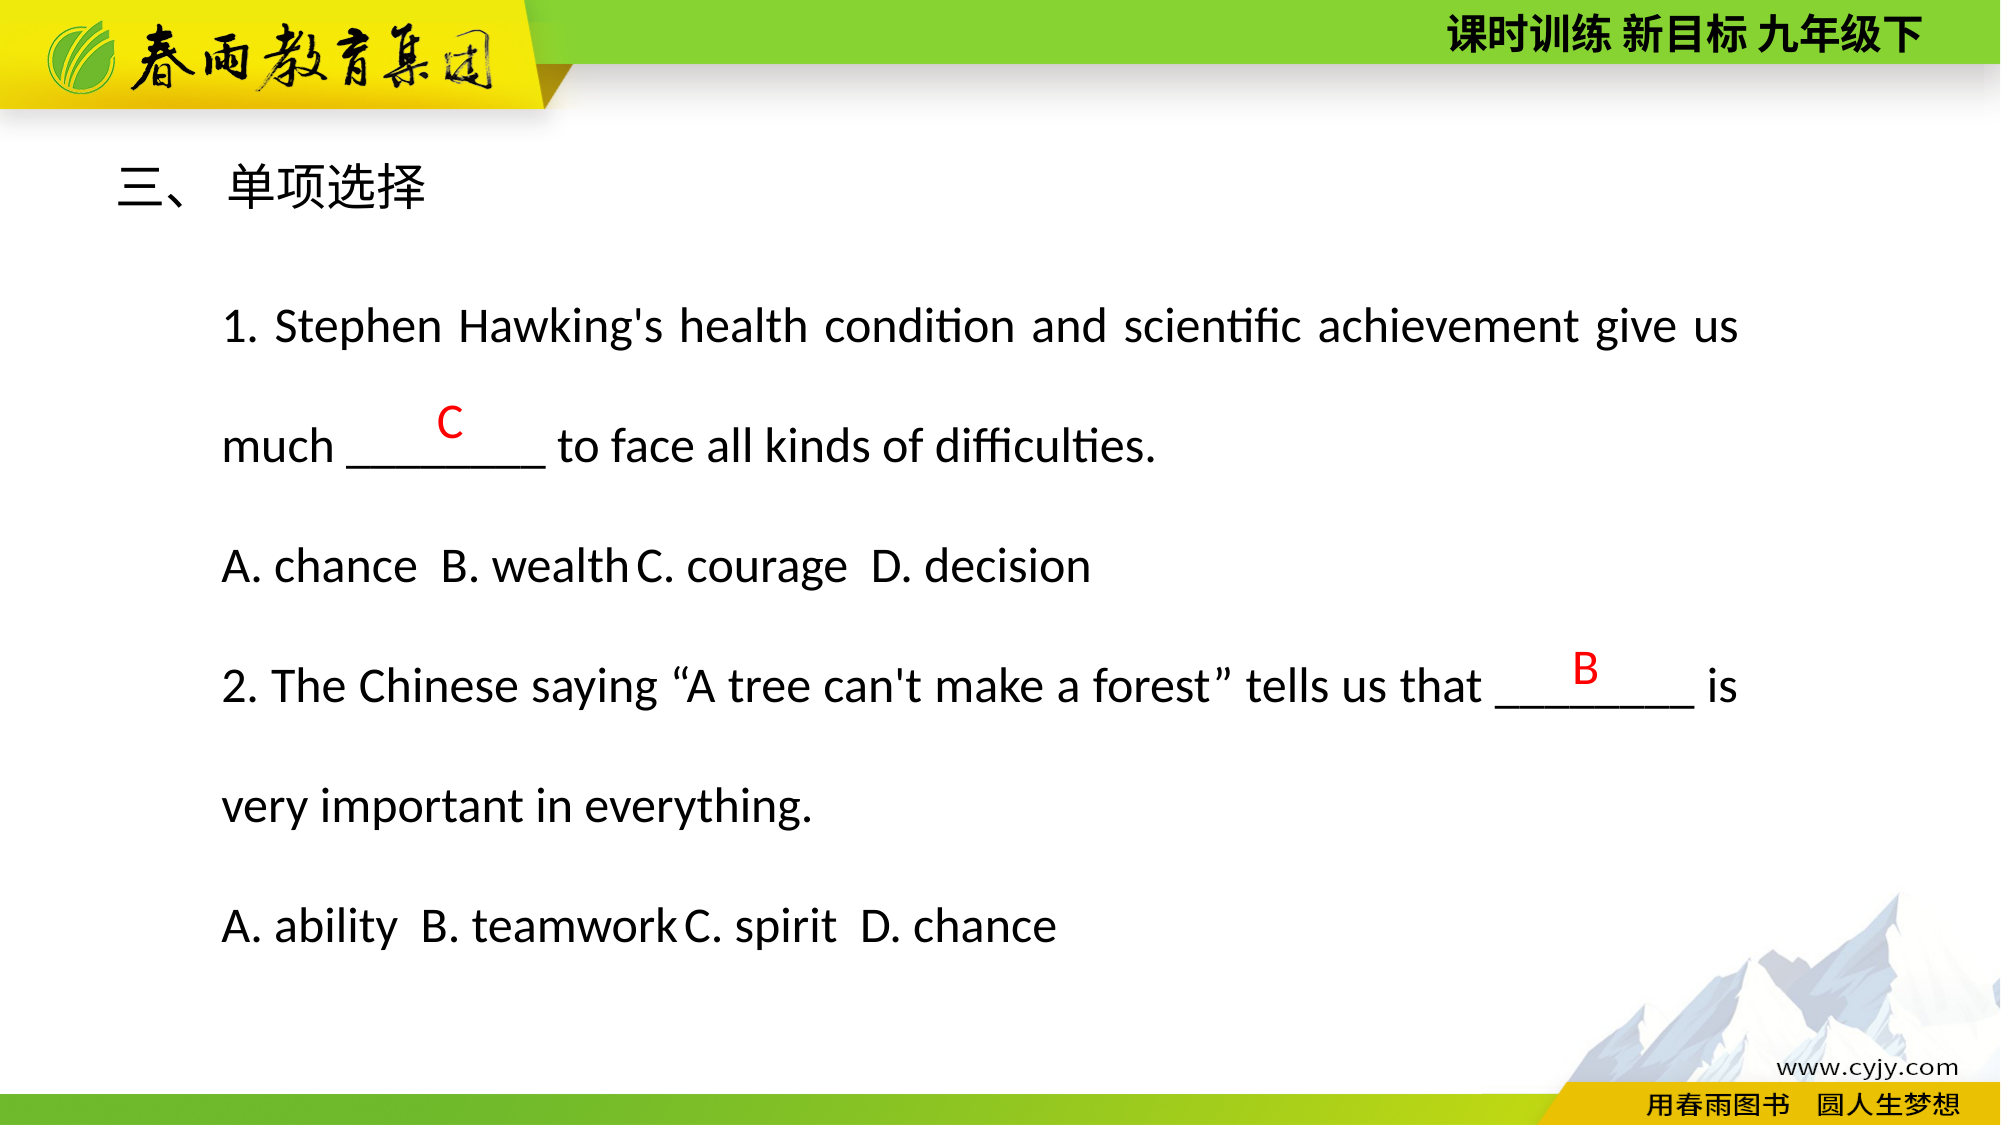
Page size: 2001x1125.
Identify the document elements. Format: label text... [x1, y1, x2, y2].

picture [0, 0, 2001, 1125]
text_box C [422, 381, 479, 457]
text_box 三、 单项选择 [100, 88, 442, 224]
text_box 1. Stephen Hawking's health condition and scientific achievement give us much ________ to face all kinds of difficulties. A. chance B. wealth C. courage D. decision 2. The Chinese saying “A tree can't make a forest” tells us that ________ is very important in everything. A. ability B. teamwork C. spirit D. chance [206, 224, 1755, 960]
text_box B [1557, 626, 1615, 702]
